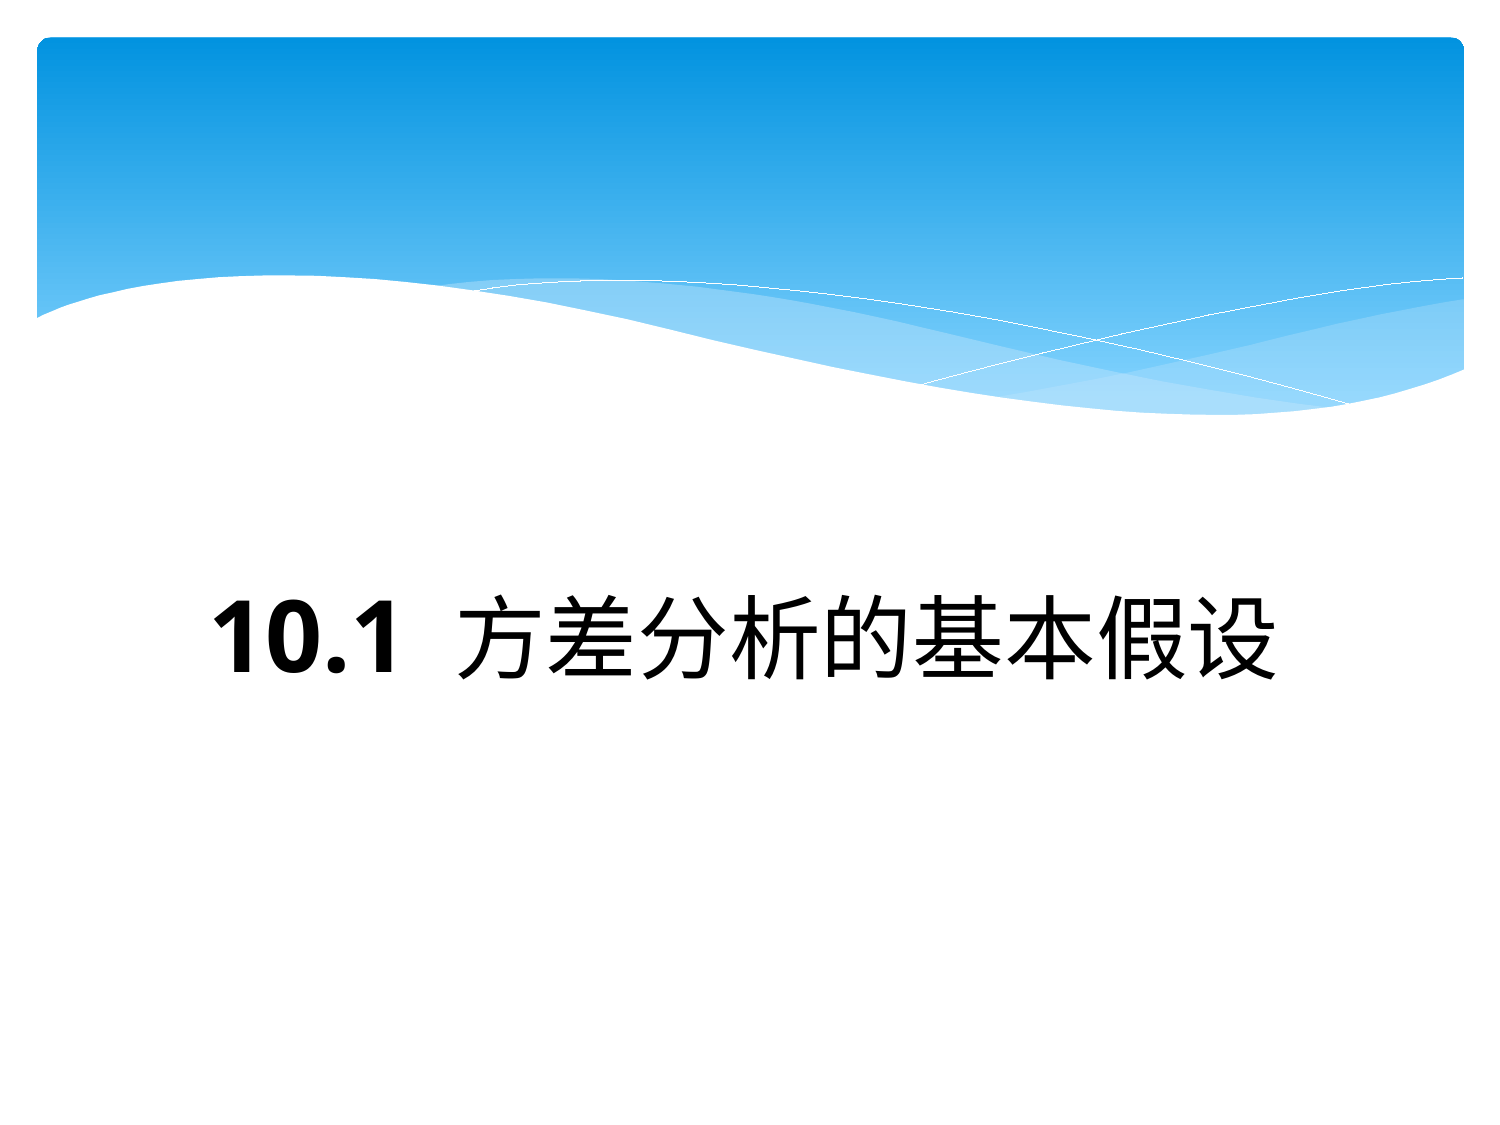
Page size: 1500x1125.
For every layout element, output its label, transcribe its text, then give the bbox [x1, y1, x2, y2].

list 10.1 方差分析的基本假设 [100, 349, 1388, 916]
